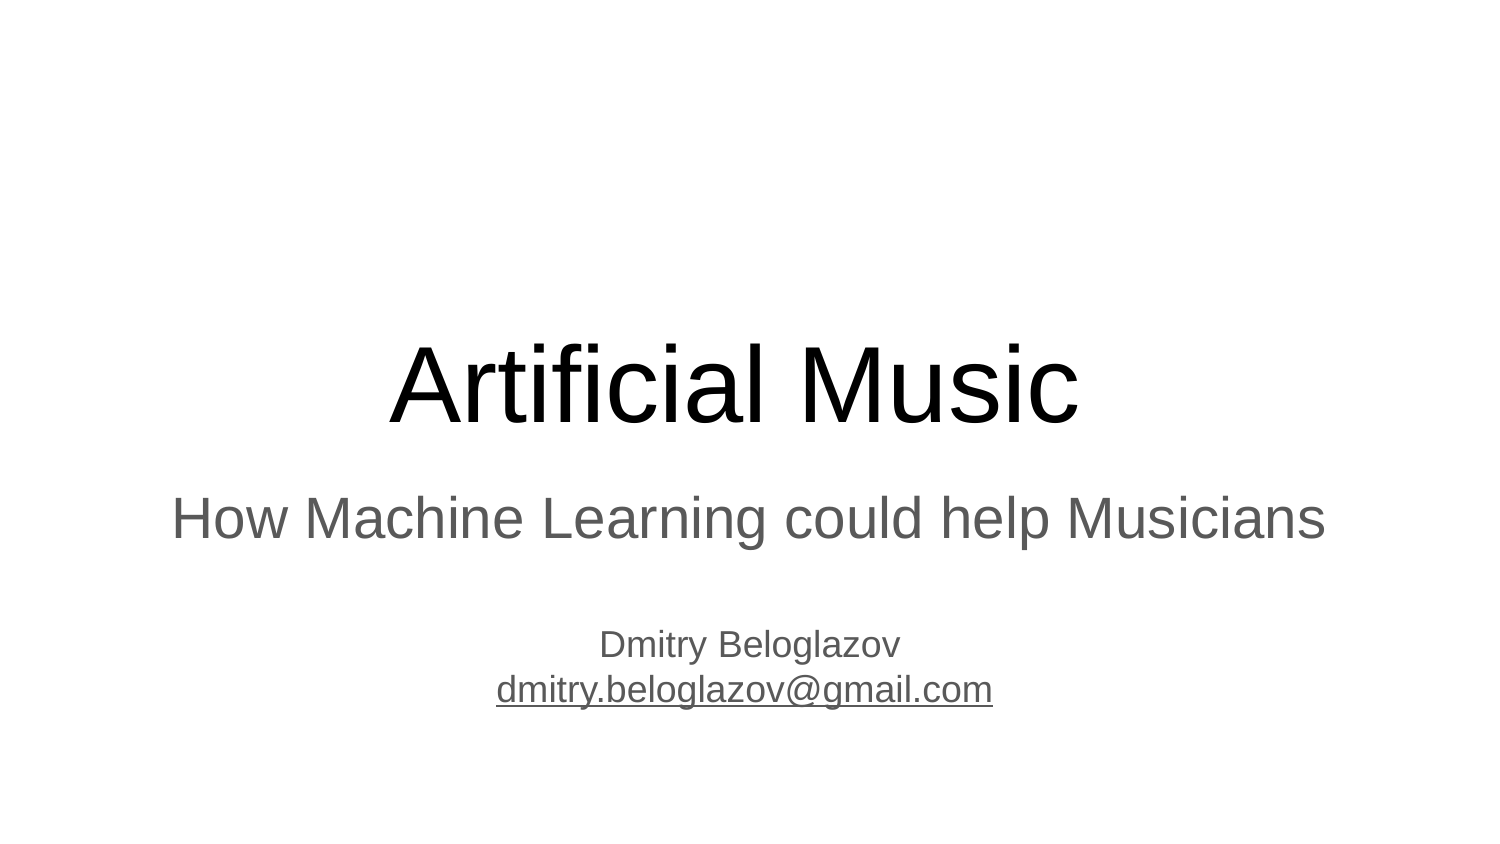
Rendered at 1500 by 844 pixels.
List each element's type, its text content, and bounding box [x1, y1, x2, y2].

title Artificial Music [51, 122, 1449, 459]
subtitle How Machine Learning could help Musicians Dmitry Beloglazov dmitry.beloglazov@gmail.com [51, 464, 1449, 595]
